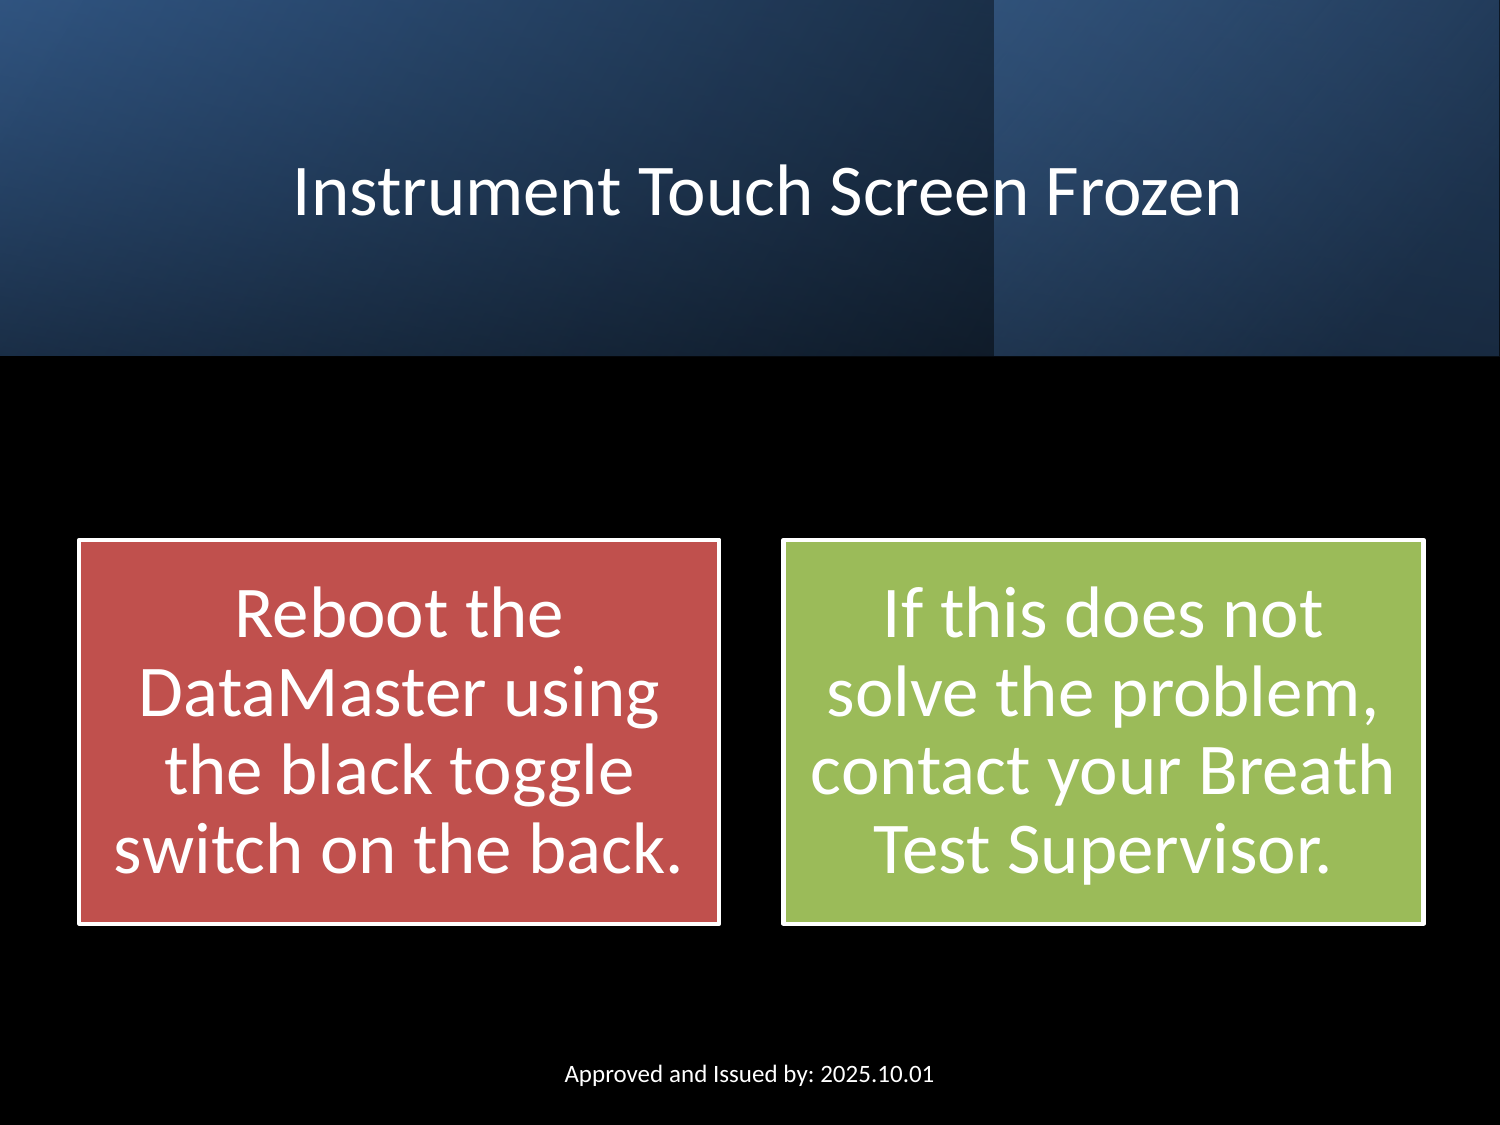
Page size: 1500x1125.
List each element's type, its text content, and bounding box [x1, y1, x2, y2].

text_box [0, 358, 1500, 1125]
title Instrument Touch Screen Frozen [170, 57, 1366, 316]
text_box [0, 0, 1500, 358]
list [78, 428, 1424, 1035]
footer Approved and Issued by: 2025.10.01 [512, 1043, 988, 1103]
